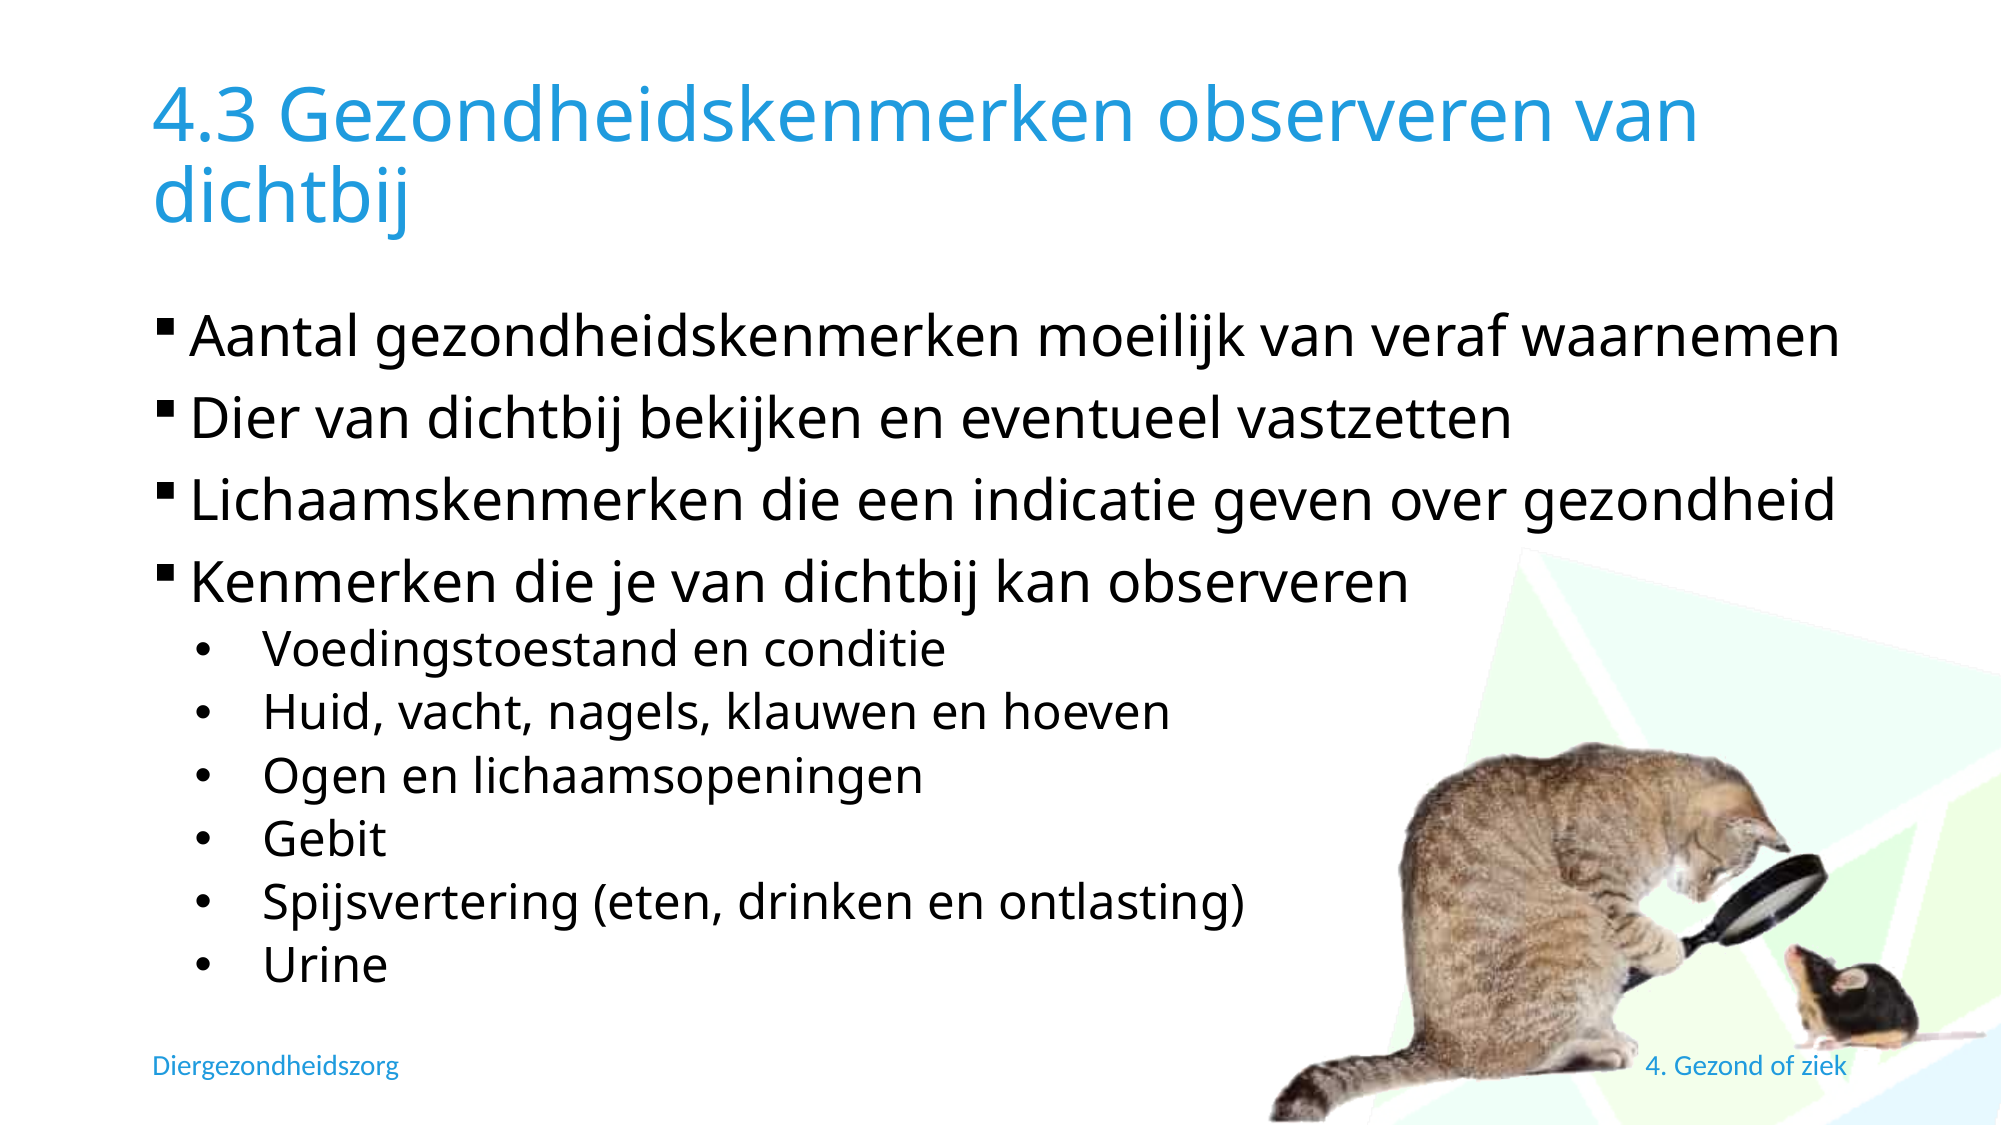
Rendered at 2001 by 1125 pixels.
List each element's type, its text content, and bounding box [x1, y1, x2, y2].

list Aantal gezondheidskenmerken moeilijk van veraf waarnemen Dier van dichtbij bekijken en eventueel vastzetten Lichaamskenmerken die een indicatie geven over gezondheid Kenmerken die je van dichtbij kan observeren Voedingstoestand en conditie Huid, vacht, nagels, klauwen en hoeven Ogen en lichaamsopeningen Gebit Spijsvertering (eten, drinken en ontlasting) Urine [137, 299, 1863, 1043]
picture [1226, 692, 2000, 1125]
list Diergezondheidszorg [137, 1042, 588, 1103]
title 4.3 Gezondheidskenmerken observeren van dichtbij [137, 59, 1908, 255]
